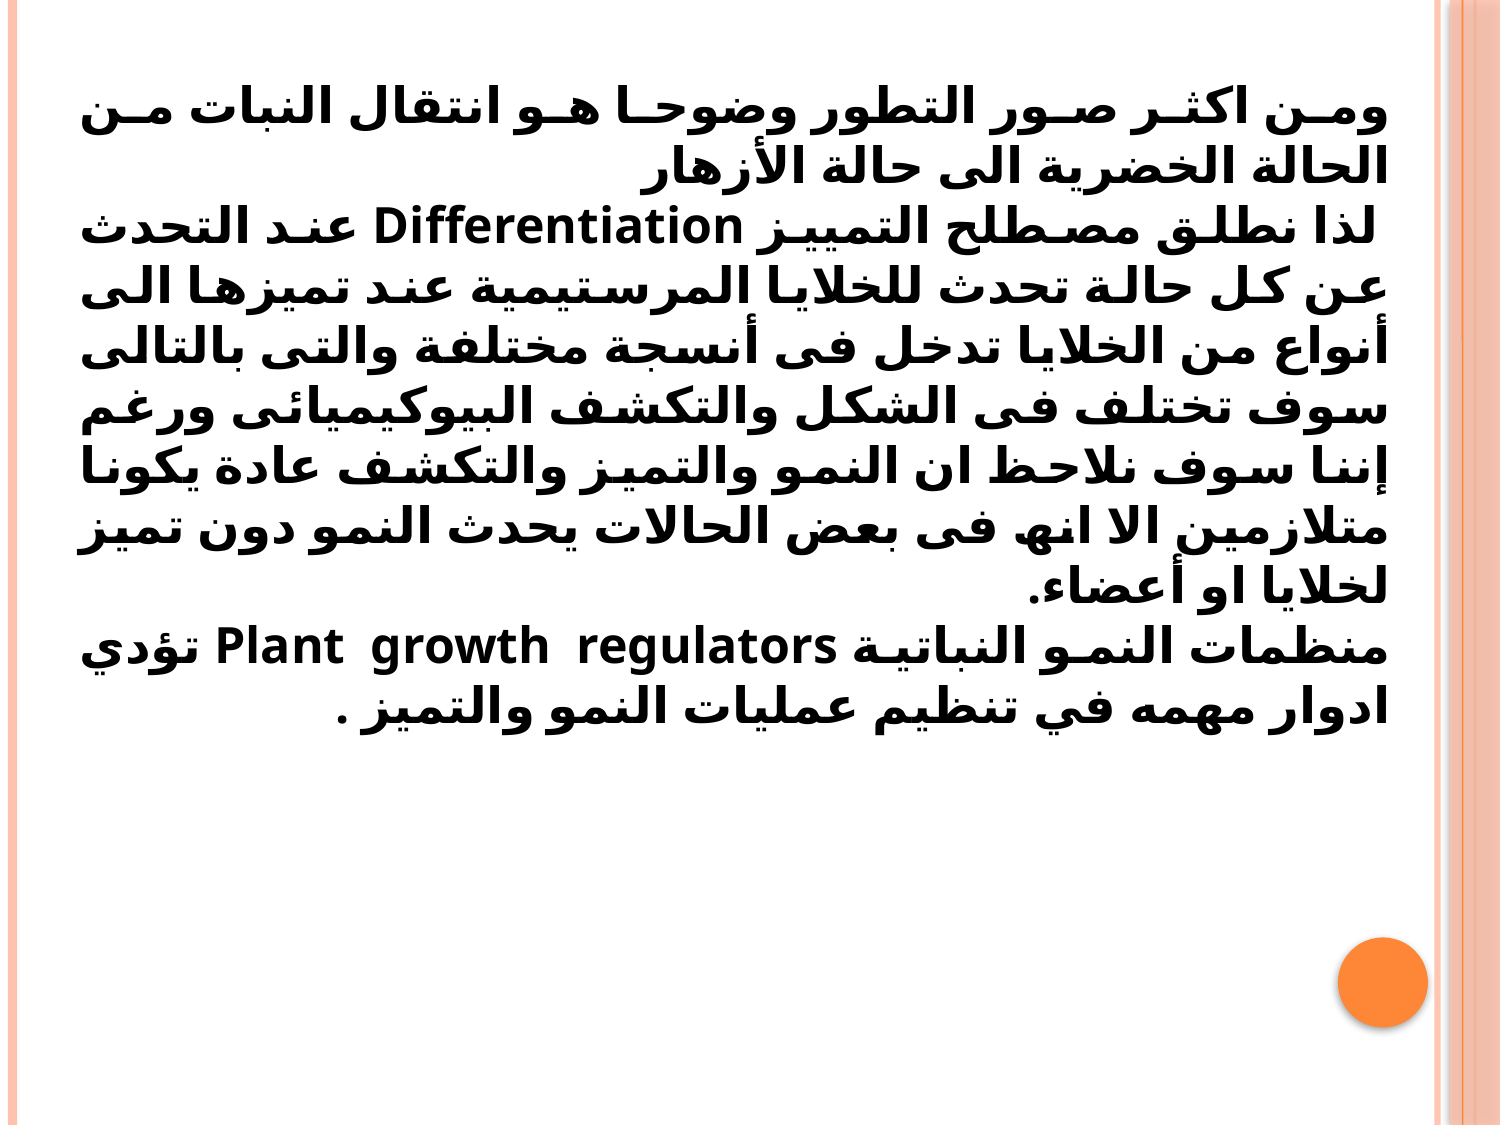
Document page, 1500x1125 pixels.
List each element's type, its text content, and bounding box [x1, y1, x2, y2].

text_box ومن اكثر صور التطور وضوحا ھو انتقال النبات من الحالة الخضریة الى حالة الأزھار لذا نطلق مصطلح التمییز Differentiation عند التحدث عن كل حالة تحدث للخلایا المرستیمیة عند تمیزھا الى أنواع من الخلایا تدخل فى أنسجة مختلفة والتى بالتالى سوف تختلف فى الشكل والتكشف البیوكیمیائى ورغم إننا سوف نلاحظ ان النمو والتمیز والتكشف عادة یكونا متلازمین الا انھ فى بعض الحالات یحدث النمو دون تمیز لخلایا او أعضاء. منظمات النمو النباتية Plant growth regulators تؤدي ادوار مهمه في تنظيم عمليات النمو والتميز . [64, 66, 1406, 742]
